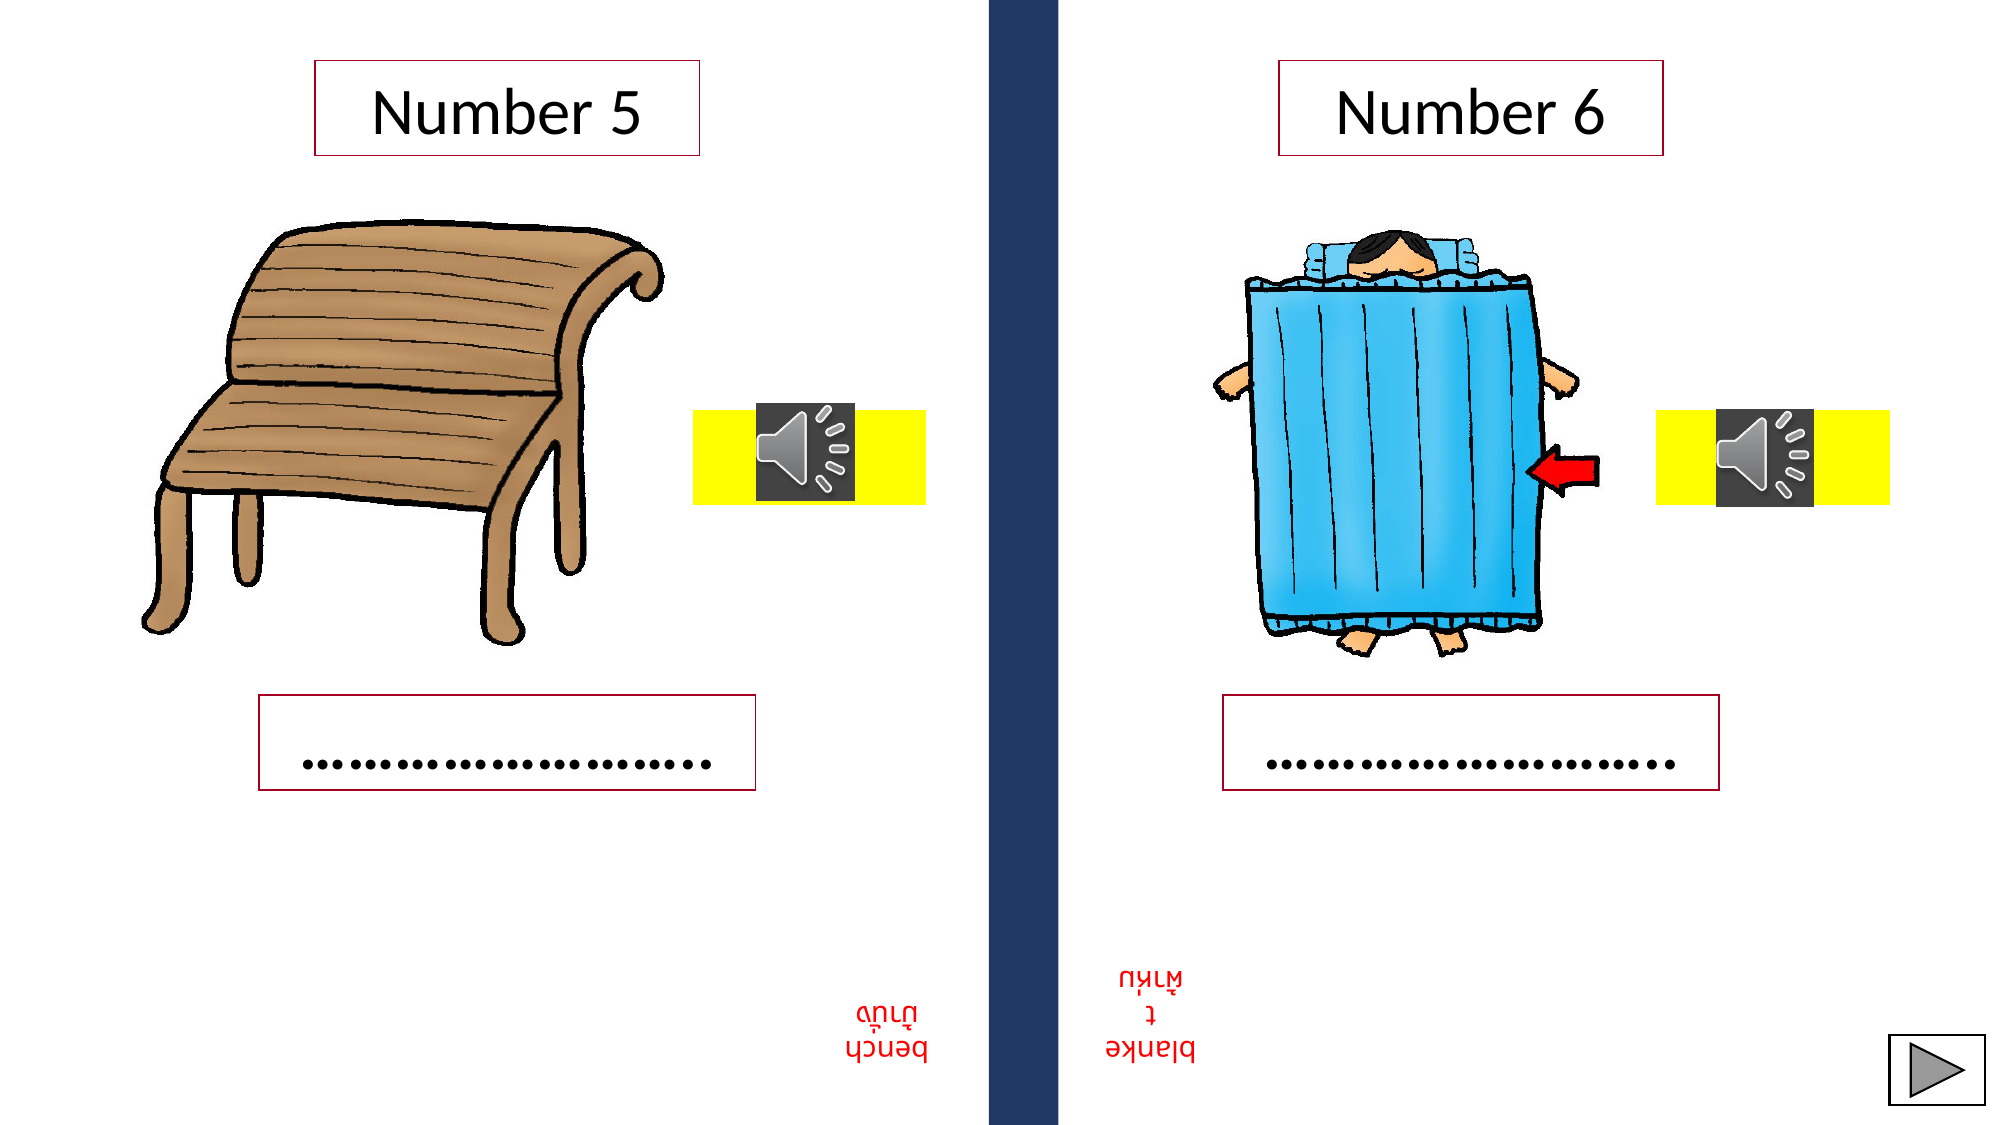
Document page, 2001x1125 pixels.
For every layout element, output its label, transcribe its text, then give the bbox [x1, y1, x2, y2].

picture [755, 401, 856, 502]
text_box Number 6 [1278, 60, 1664, 156]
text_box bench ม้านั่ง [785, 993, 989, 1078]
table_header [693, 410, 926, 505]
text_box …………………….. [259, 695, 756, 790]
text_box …………………….. [1222, 695, 1720, 790]
text_box [1888, 1034, 1986, 1106]
picture [1191, 224, 1604, 662]
text_box [988, 0, 1059, 1125]
picture [118, 201, 686, 654]
picture [1715, 407, 1816, 508]
table_header [1656, 410, 1715, 505]
text_box blanket ผ้าห่ม [1088, 958, 1214, 1078]
table_header [1816, 410, 1890, 505]
text_box Number 5 [315, 60, 700, 156]
